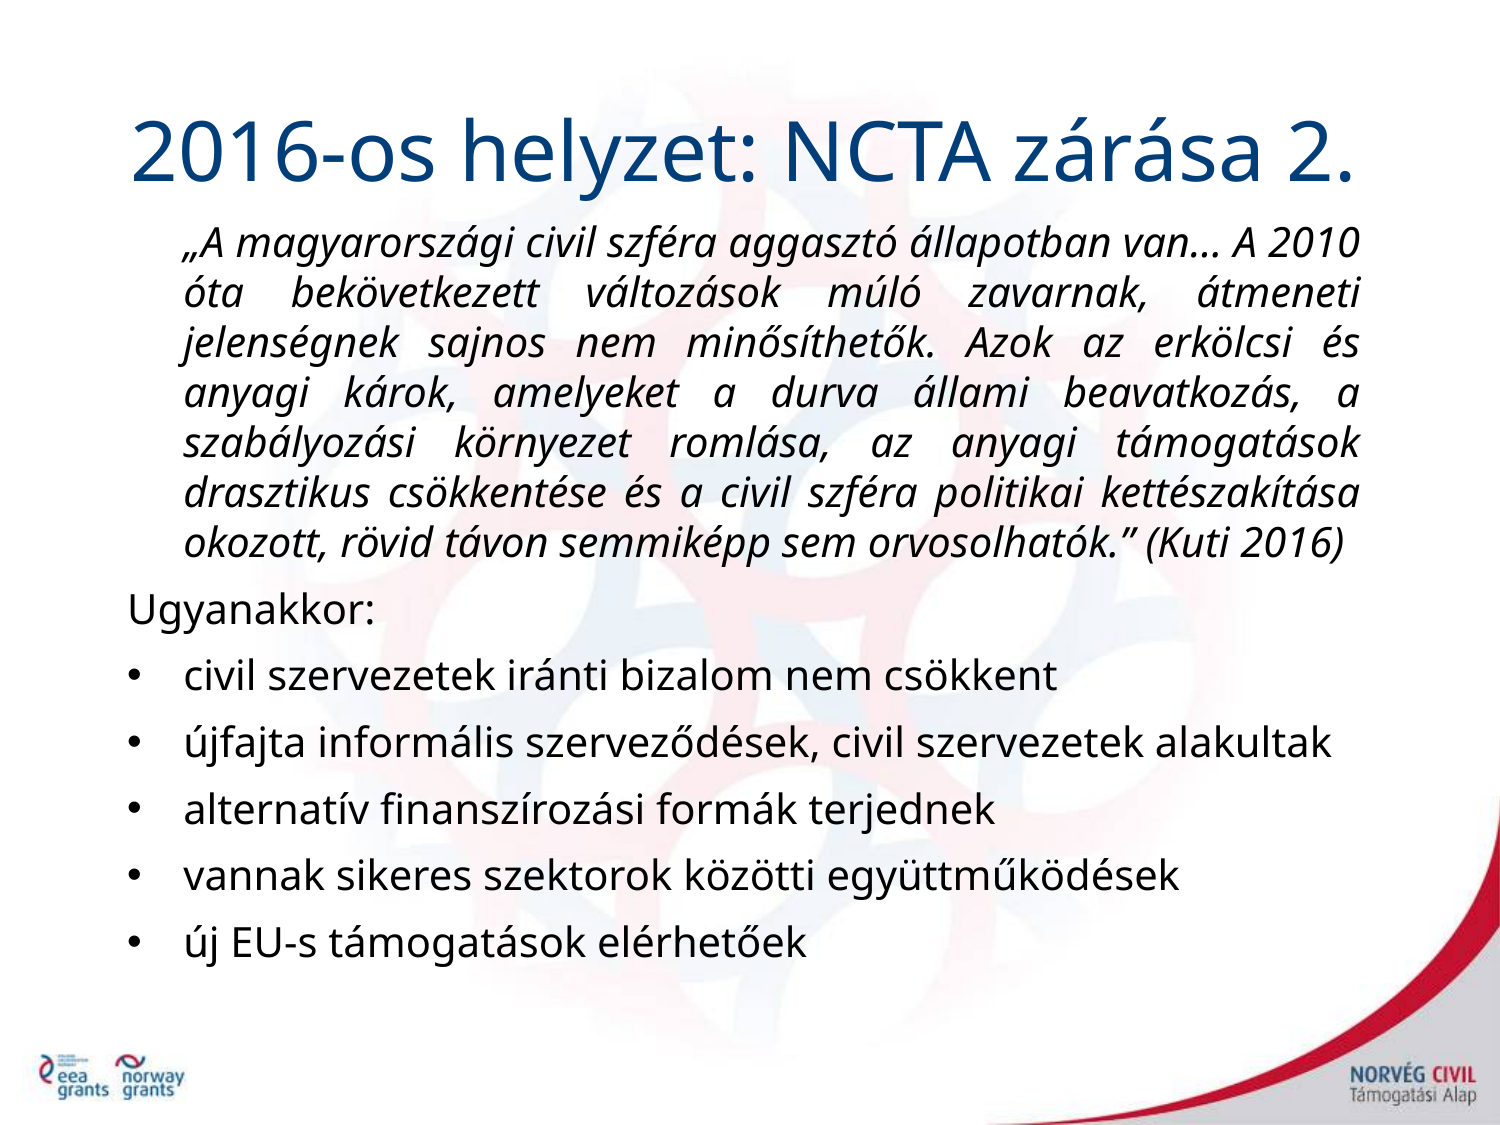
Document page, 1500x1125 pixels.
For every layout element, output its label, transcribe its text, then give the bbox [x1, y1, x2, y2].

picture [0, 0, 1500, 1125]
list „A magyarországi civil szféra aggasztó állapotban van... A 2010 óta bekövetkezett változások múló zavarnak, átmeneti jelenségnek sajnos nem minősíthetők. Azok az erkölcsi és anyagi károk, amelyeket a durva állami beavatkozás, a szabályozási környezet romlása, az anyagi támogatások drasztikus csökkentése és a civil szféra politikai kettészakítása okozott, rövid távon semmiképp sem orvosolhatók.” (Kuti 2016) Ugyanakkor: civil szervezetek iránti bizalom nem csökkent újfajta informális szerveződések, civil szervezetek alakultak alternatív finanszírozási formák terjednek vannak sikeres szektorok közötti együttműködések új EU-s támogatások elérhetőek [111, 207, 1377, 1081]
title 2016-os helyzet: NCTA zárása 2. [111, 88, 1377, 207]
